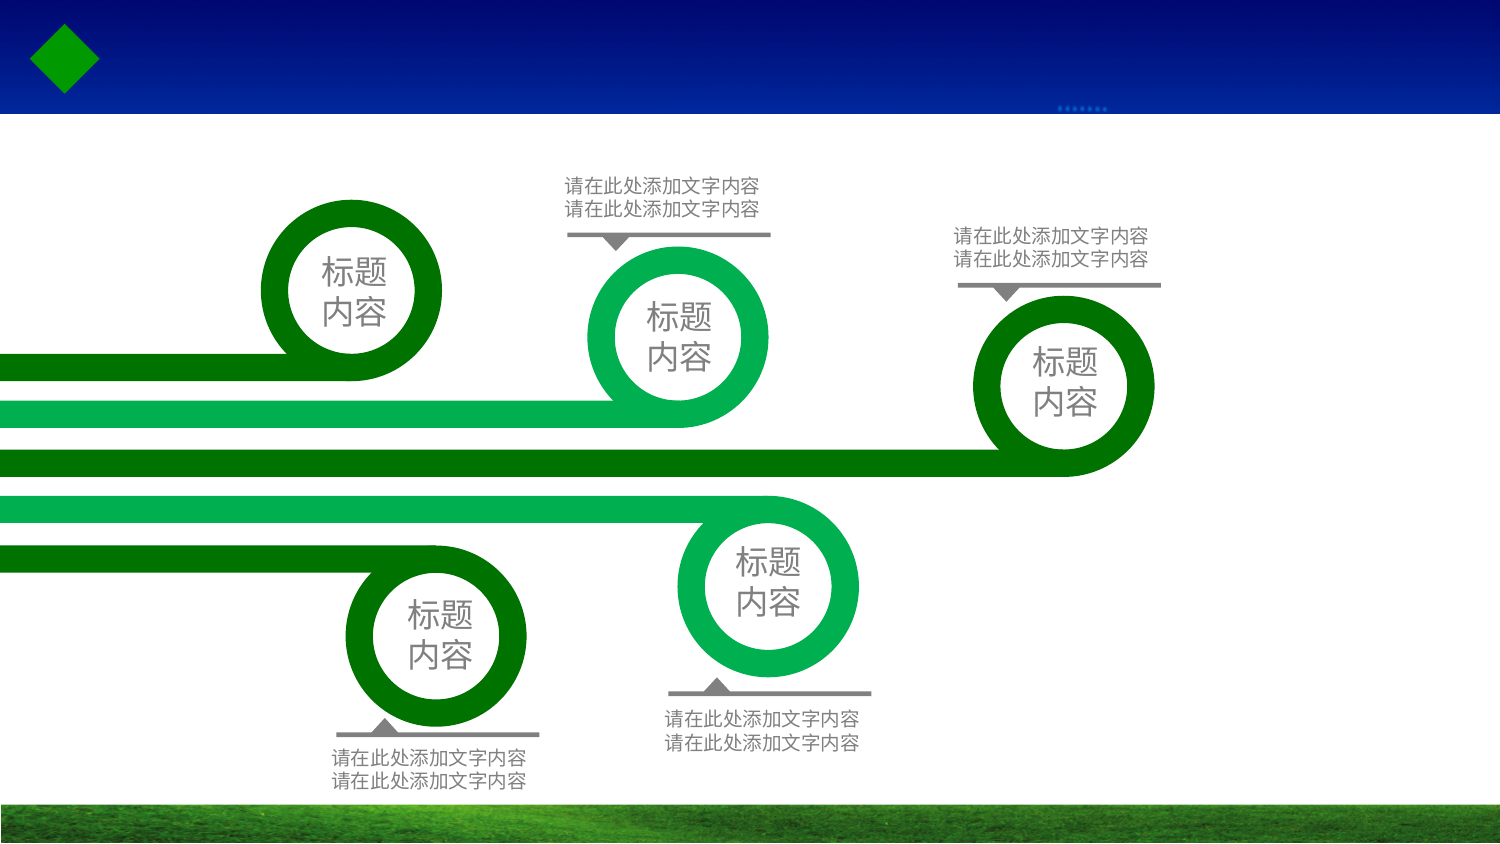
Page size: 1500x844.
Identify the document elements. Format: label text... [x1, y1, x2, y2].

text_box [677, 495, 859, 678]
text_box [973, 295, 1155, 477]
text_box 请在此处添加文字内容请在此处添加文字内容 [939, 216, 1173, 278]
text_box [957, 282, 1161, 295]
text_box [260, 199, 443, 382]
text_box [587, 246, 769, 428]
text_box [0, 545, 345, 573]
text_box 请在此处添加文字内容请在此处添加文字内容 [316, 738, 550, 800]
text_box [345, 545, 527, 727]
text_box [0, 449, 973, 477]
text_box [336, 727, 540, 738]
text_box [0, 353, 260, 382]
picture [0, 805, 1500, 844]
text_box [567, 232, 771, 246]
text_box [0, 495, 677, 523]
text_box 请在此处添加文字内容请在此处添加文字内容 [650, 699, 884, 762]
text_box [668, 678, 872, 697]
text_box [0, 400, 587, 428]
text_box 请在此处添加文字内容请在此处添加文字内容 [550, 166, 784, 229]
picture [0, 0, 1500, 114]
